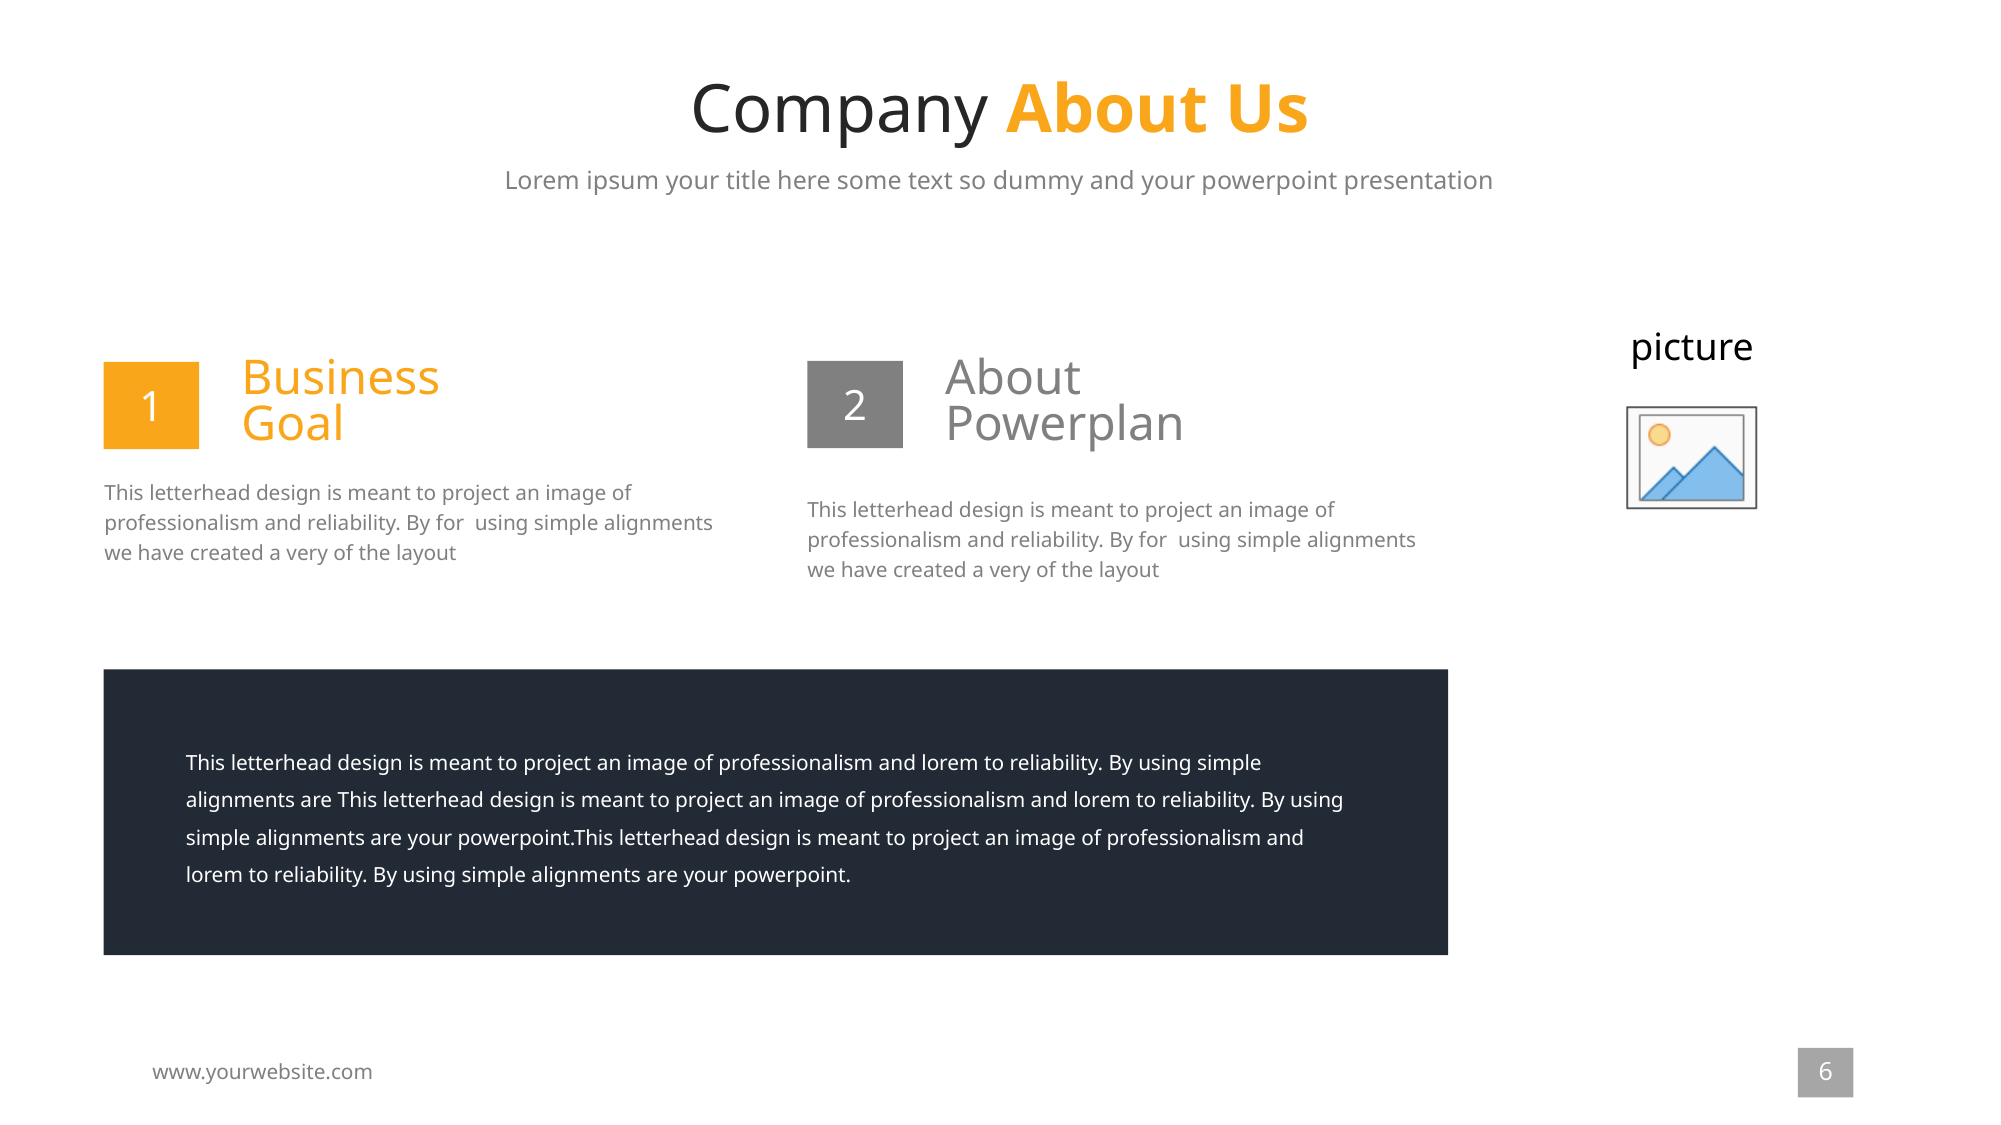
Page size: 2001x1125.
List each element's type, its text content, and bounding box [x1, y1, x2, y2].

list Lorem ipsum your title here some text so dummy and your powerpoint presentation [137, 160, 1863, 207]
text_box [102, 668, 1449, 956]
slide_number 6 [1788, 1042, 1863, 1103]
title Company About Us [137, 55, 1863, 160]
picture [1487, 315, 1897, 602]
text_box This letterhead design is meant to project an image of professionalism and lorem to reliability. By using simple alignments are This letterhead design is meant to project an image of professionalism and lorem to reliability. By using simple alignments are your powerpoint.This letterhead design is meant to project an image of professionalism and lorem to reliability. By using simple alignments are your powerpoint. [185, 741, 1366, 883]
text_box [103, 350, 745, 565]
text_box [807, 350, 1449, 582]
footer www.yourwebsite.com [137, 1042, 415, 1103]
